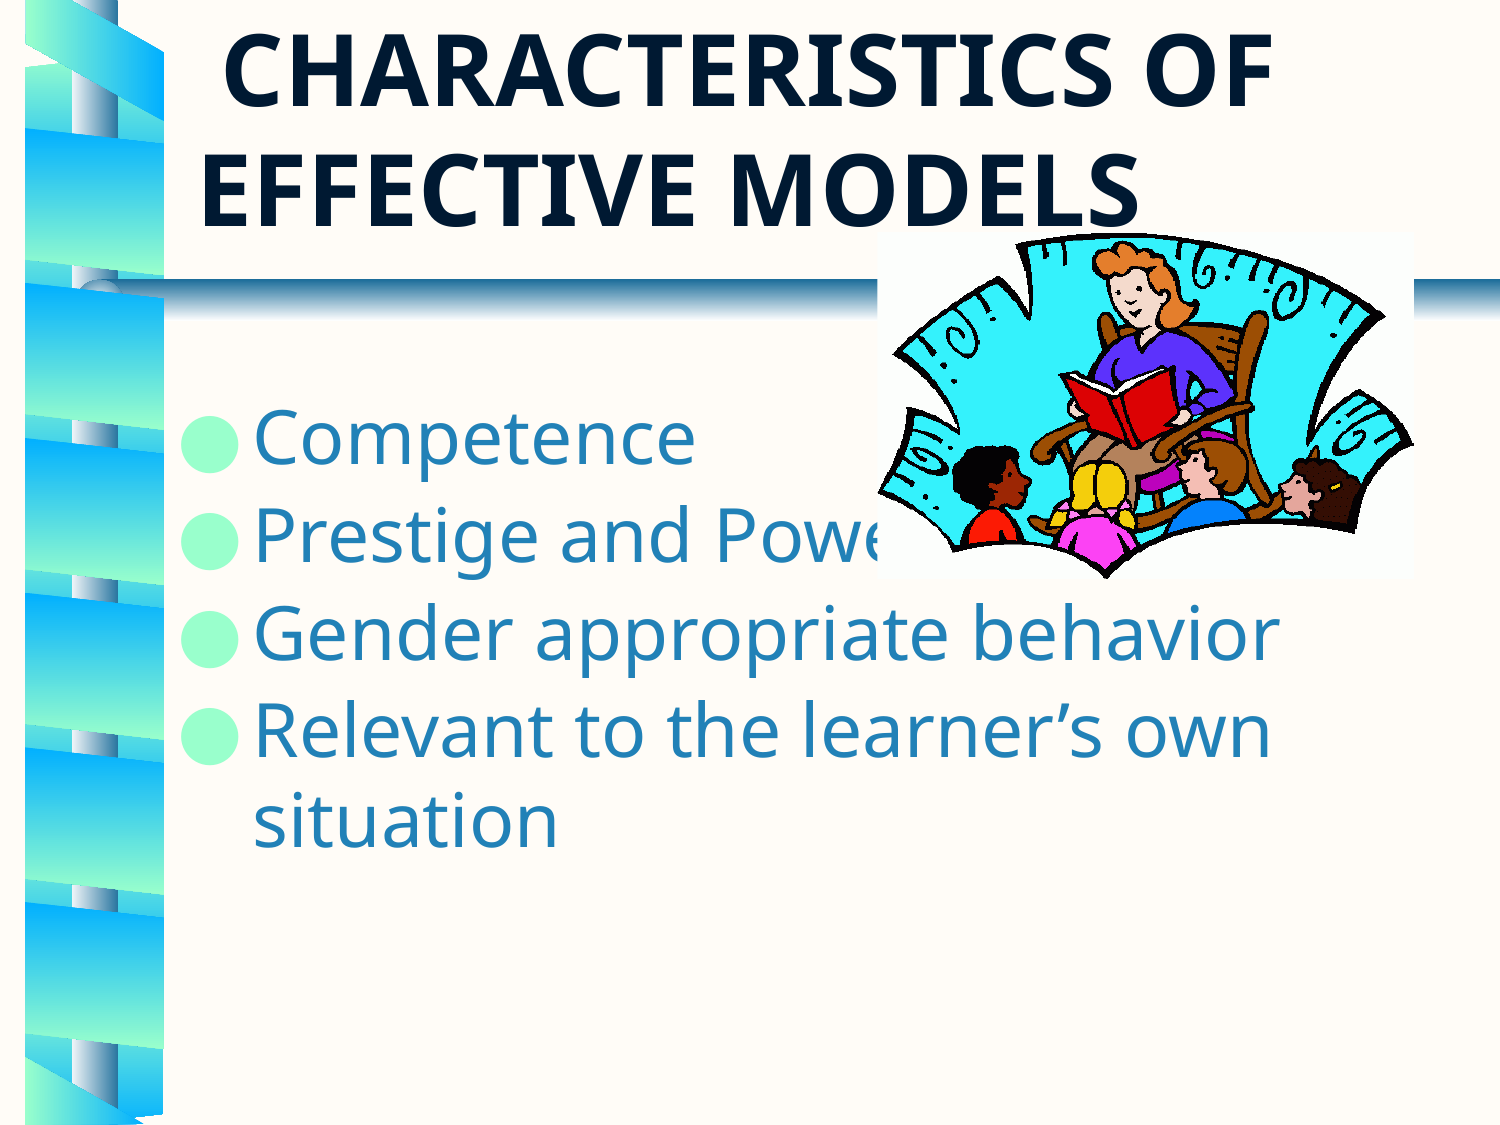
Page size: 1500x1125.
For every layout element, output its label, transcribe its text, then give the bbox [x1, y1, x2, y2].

title Characteristics of effective models [181, 35, 1458, 255]
text_box [877, 232, 1414, 579]
list Competence Prestige and Power Gender appropriate behavior Relevant to the learner’s own situation [162, 324, 1500, 925]
